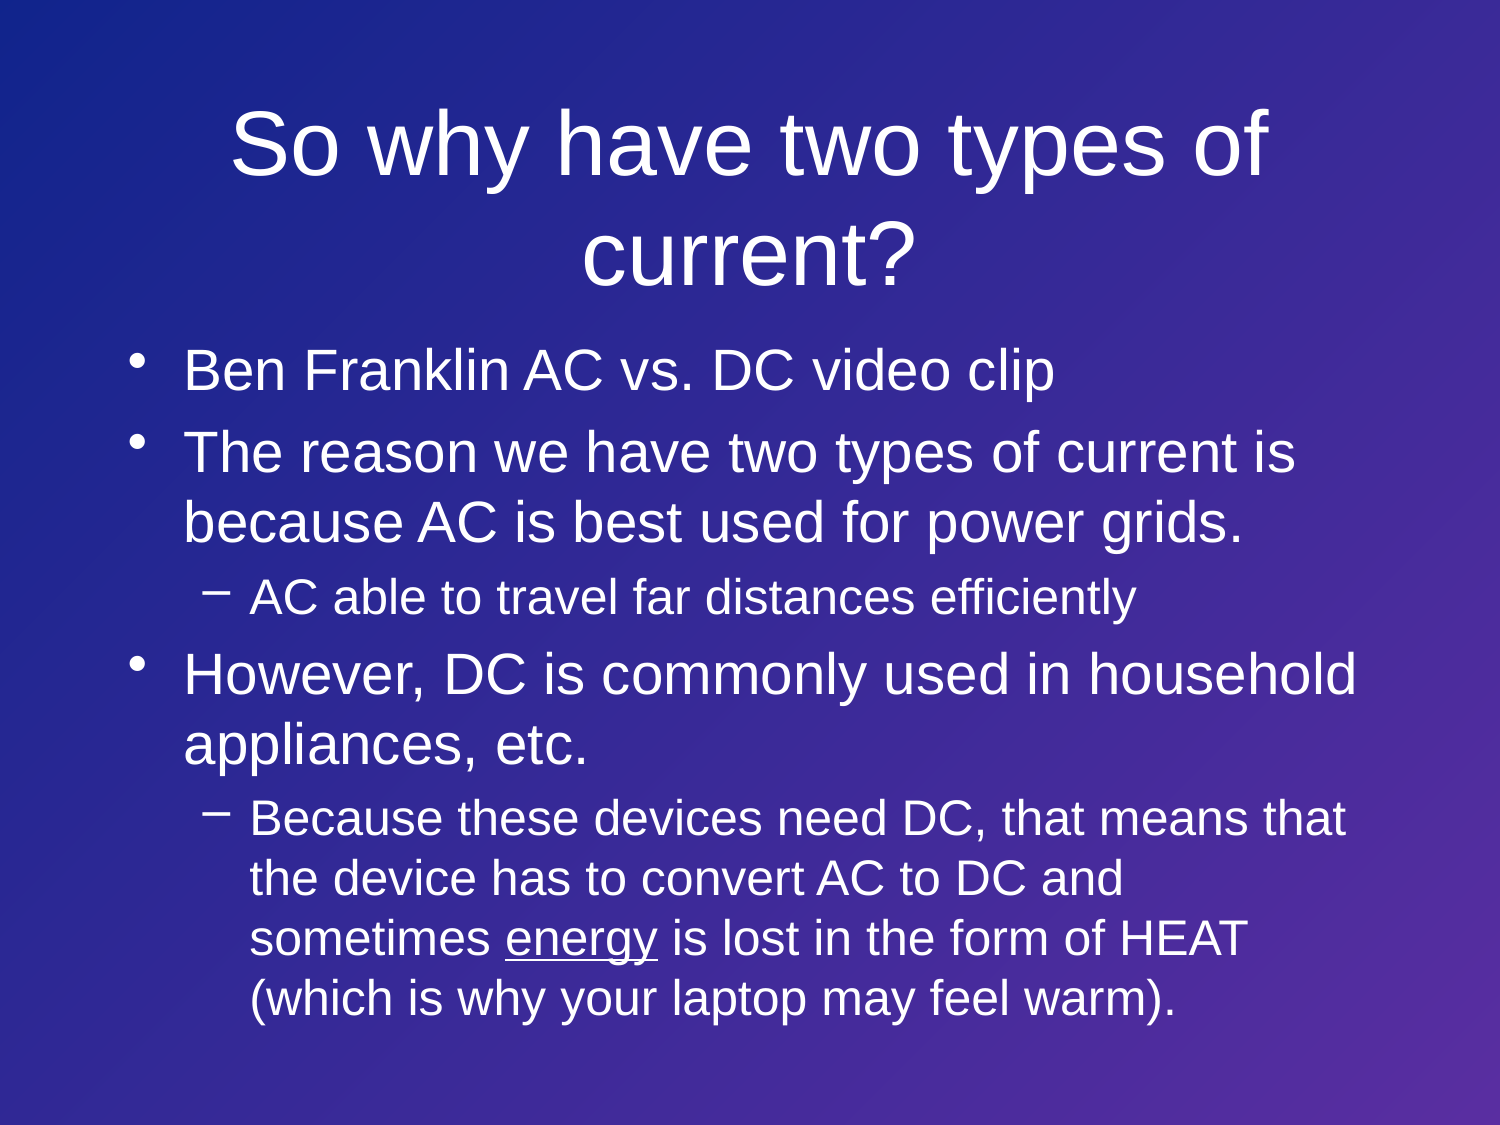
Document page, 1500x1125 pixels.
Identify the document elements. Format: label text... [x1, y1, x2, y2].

title So why have two types of current? [112, 99, 1388, 288]
list Ben Franklin AC vs. DC video clip The reason we have two types of current is because AC is best used for power grids. AC able to travel far distances efficiently However, DC is commonly used in household appliances, etc. Because these devices need DC, that means that the device has to convert AC to DC and sometimes energy is lost in the form of HEAT (which is why your laptop may feel warm). [112, 324, 1388, 1001]
